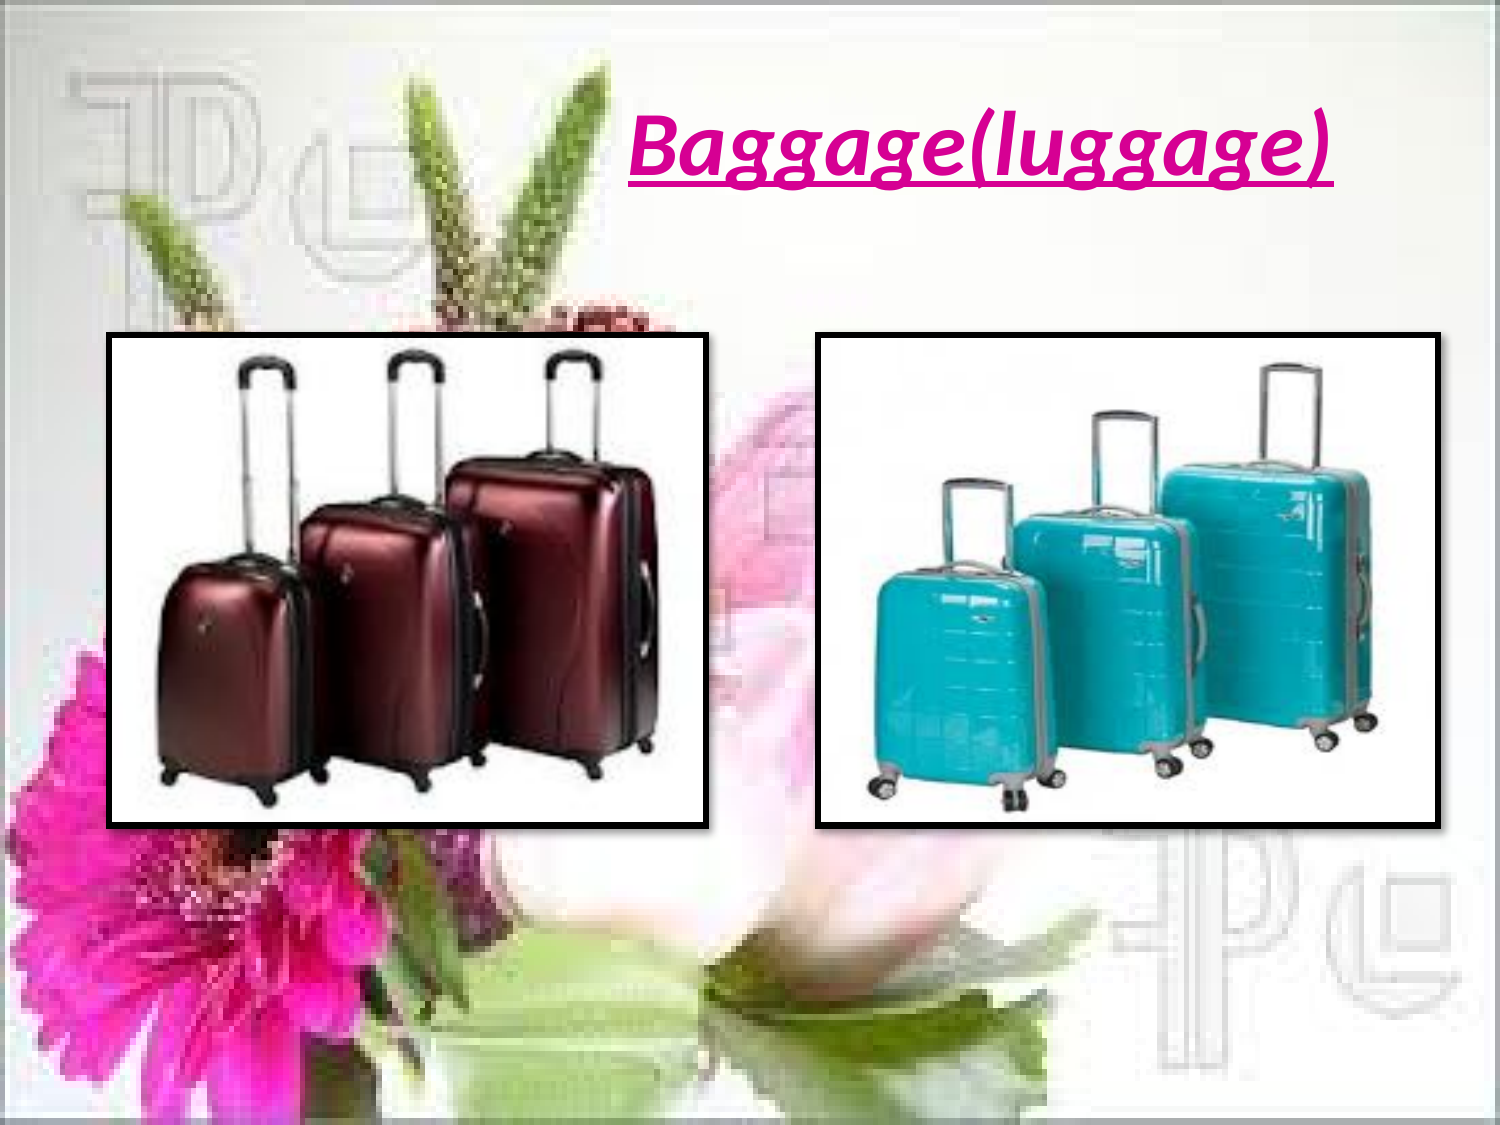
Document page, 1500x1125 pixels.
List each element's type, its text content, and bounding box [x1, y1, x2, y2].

title Baggage(luggage) [561, 45, 1400, 233]
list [111, 337, 703, 823]
picture [0, 0, 1500, 1125]
